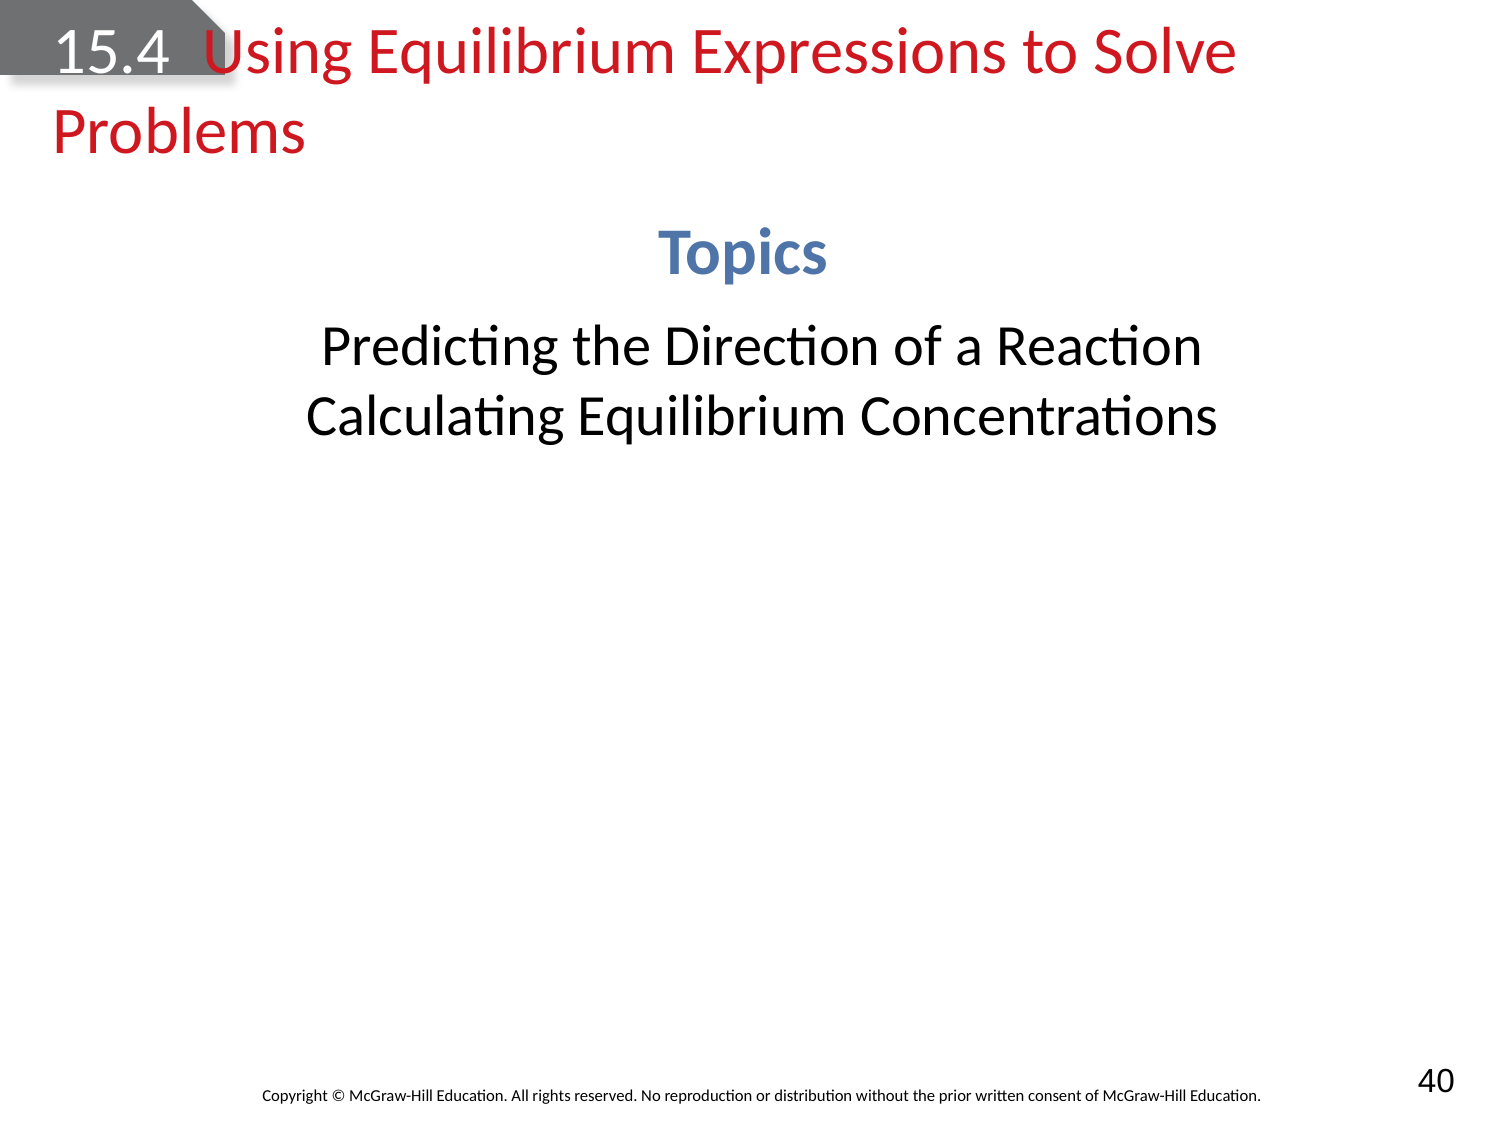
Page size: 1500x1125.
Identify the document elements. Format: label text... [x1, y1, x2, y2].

list Predicting the Direction of a Reaction Calculating Equilibrium Concentrations [287, 299, 1238, 613]
title 15.4 Using Equilibrium Expressions to Solve Problems [0, 0, 1500, 175]
list Topics [462, 200, 1025, 299]
